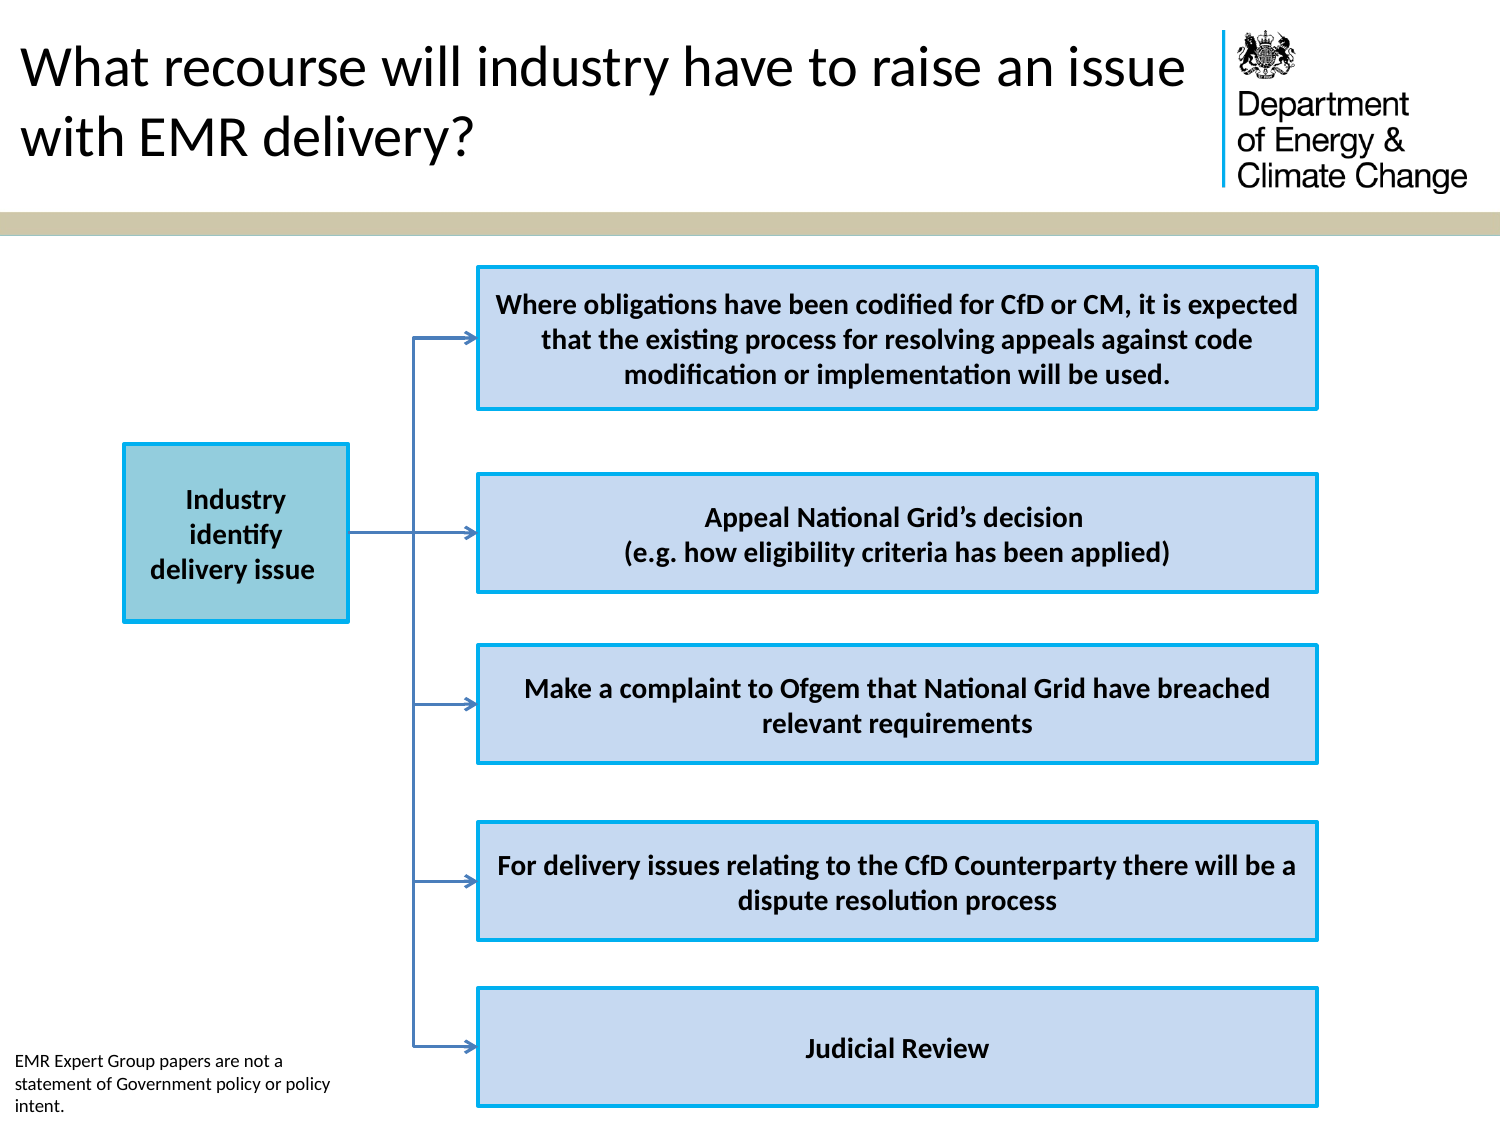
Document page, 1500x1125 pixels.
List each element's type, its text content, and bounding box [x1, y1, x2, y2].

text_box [348, 337, 479, 530]
text_box EMR Expert Group papers are not a statement of Government policy or policy intent. [0, 1041, 378, 1124]
text_box Judicial Review [476, 986, 1319, 1108]
text_box Make a complaint to Ofgem that National Grid have breached relevant requirements [483, 643, 1319, 765]
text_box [348, 889, 479, 1048]
picture [0, 208, 1500, 236]
text_box Where obligations have been codified for CfD or CM, it is expected that the existing process for resolving appeals against code modification or implementation will be used. [476, 265, 1319, 411]
text_box Industry identify delivery issue [122, 442, 342, 624]
text_box Appeal National Grid’s decision (e.g. how eligibility criteria has been applied) [482, 472, 1319, 594]
title What recourse will industry have to raise an issue with EMR delivery? [5, 35, 1211, 161]
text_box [348, 532, 479, 882]
picture [1222, 30, 1467, 194]
text_box For delivery issues relating to the CfD Counterparty there will be a dispute resolution process [482, 820, 1319, 942]
